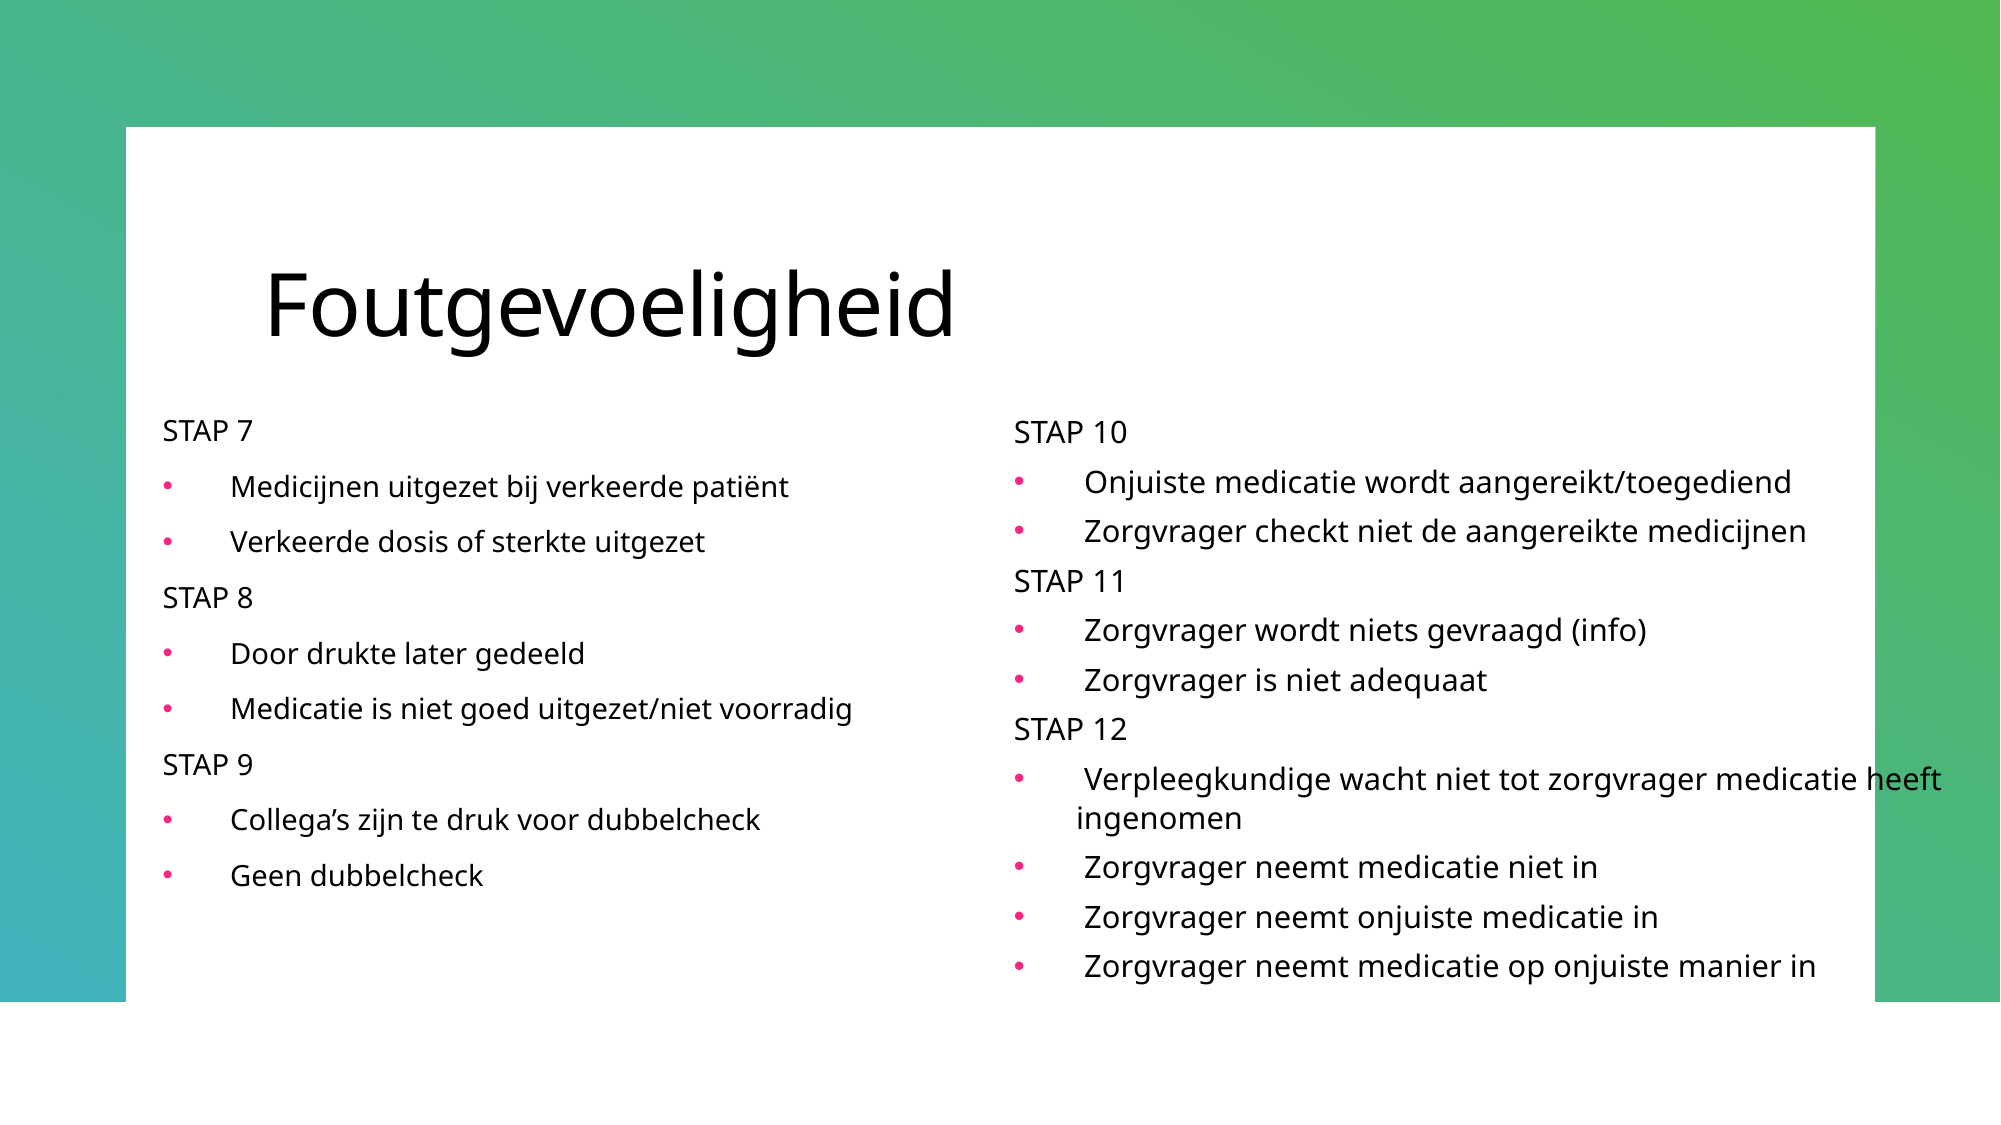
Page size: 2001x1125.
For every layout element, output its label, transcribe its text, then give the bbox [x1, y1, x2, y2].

list STAP 7 Medicijnen uitgezet bij verkeerde patiënt Verkeerde dosis of sterkte uitgezet STAP 8 Door drukte later gedeeld Medicatie is niet goed uitgezet/niet voorradig STAP 9 Collega’s zijn te druk voor dubbelcheck Geen dubbelcheck [147, 403, 998, 998]
text_box STAP 10 Onjuiste medicatie wordt aangereikt/toegediend Zorgvrager checkt niet de aangereikte medicijnen STAP 11 Zorgvrager wordt niets gevraagd (info) Zorgvrager is niet adequaat STAP 12 Verpleegkundige wacht niet tot zorgvrager medicatie heeft ingenomen Zorgvrager neemt medicatie niet in Zorgvrager neemt onjuiste medicatie in Zorgvrager neemt medicatie op onjuiste manier in [998, 403, 1982, 998]
title Foutgevoeligheid [248, 248, 1749, 403]
